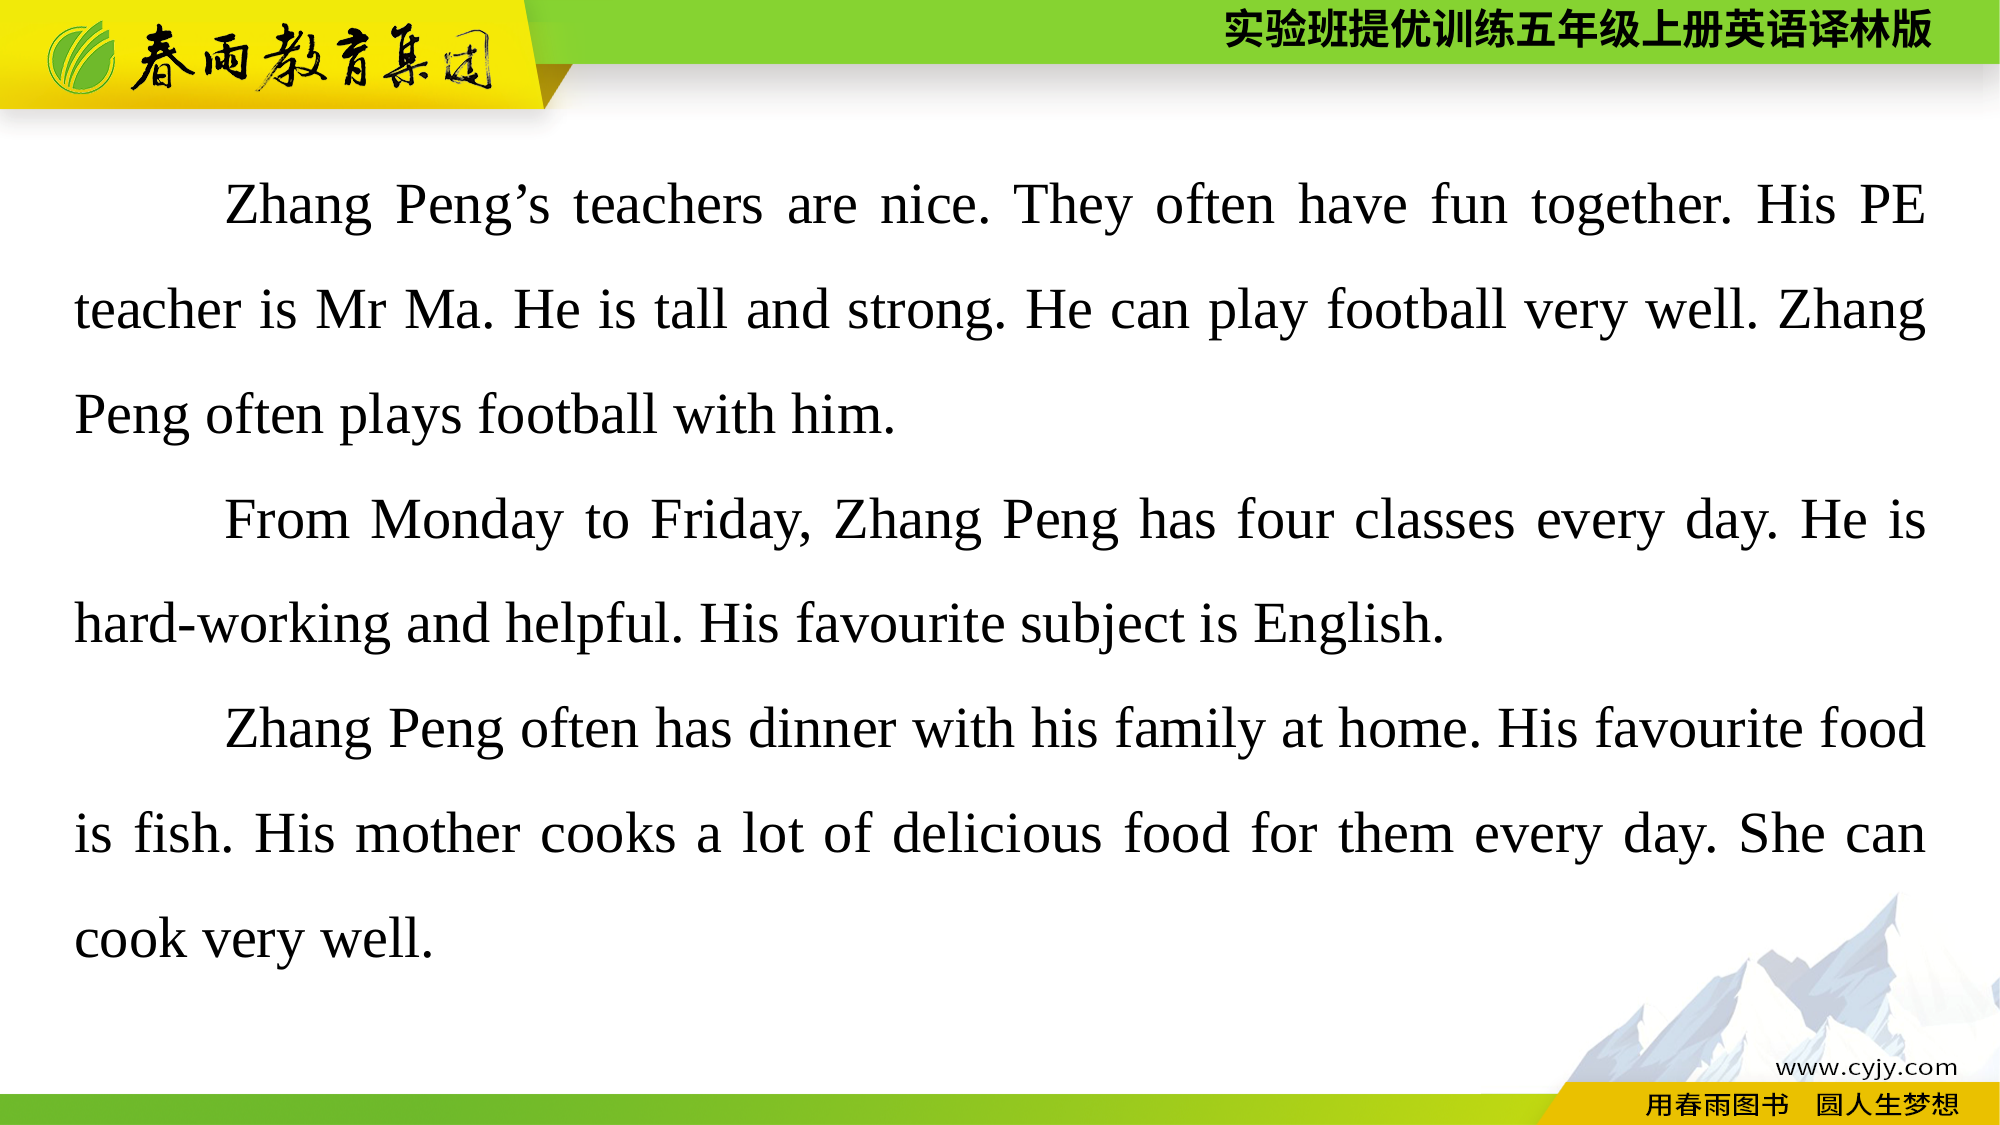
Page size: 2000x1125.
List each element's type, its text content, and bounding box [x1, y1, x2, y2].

list Zhang Peng’s teachers are nice. They often have fun together. His PE teacher is Mr Ma. He is tall and strong. He can play football very well. Zhang Peng often plays football with him. From Monday to Friday, Zhang Peng has four classes every day. He is hard-working and helpful. His favourite subject is English. Zhang Peng often has dinner with his family at home. His favourite food is fish. His mother cooks a lot of delicious food for them every day. She can cook very well. [59, 122, 1944, 986]
picture [0, 0, 2000, 1125]
